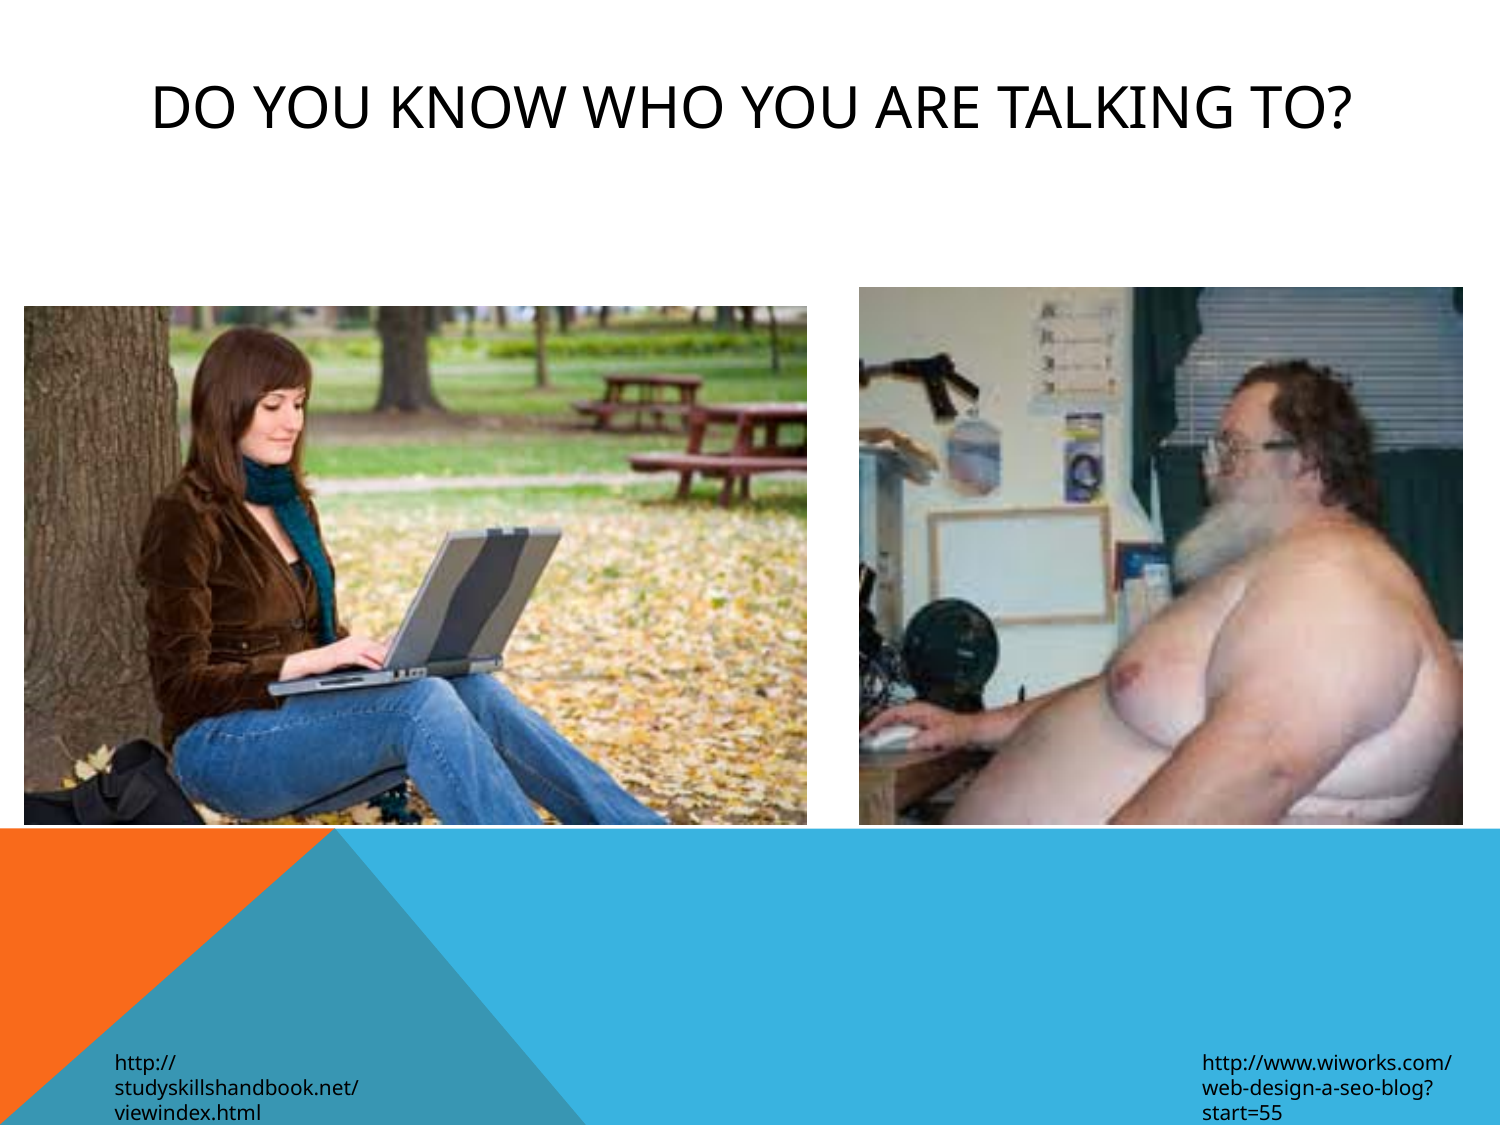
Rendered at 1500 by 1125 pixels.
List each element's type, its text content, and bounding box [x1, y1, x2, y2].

text_box http://studyskillshandbook.net/viewindex.html [99, 1042, 400, 1125]
picture [858, 287, 1463, 826]
text_box http://www.wiworks.com/web-design-a-seo-blog?start=55 [1187, 1042, 1488, 1125]
title Do You Know Who You Are Talking To? [135, 60, 1369, 150]
picture [24, 306, 808, 826]
